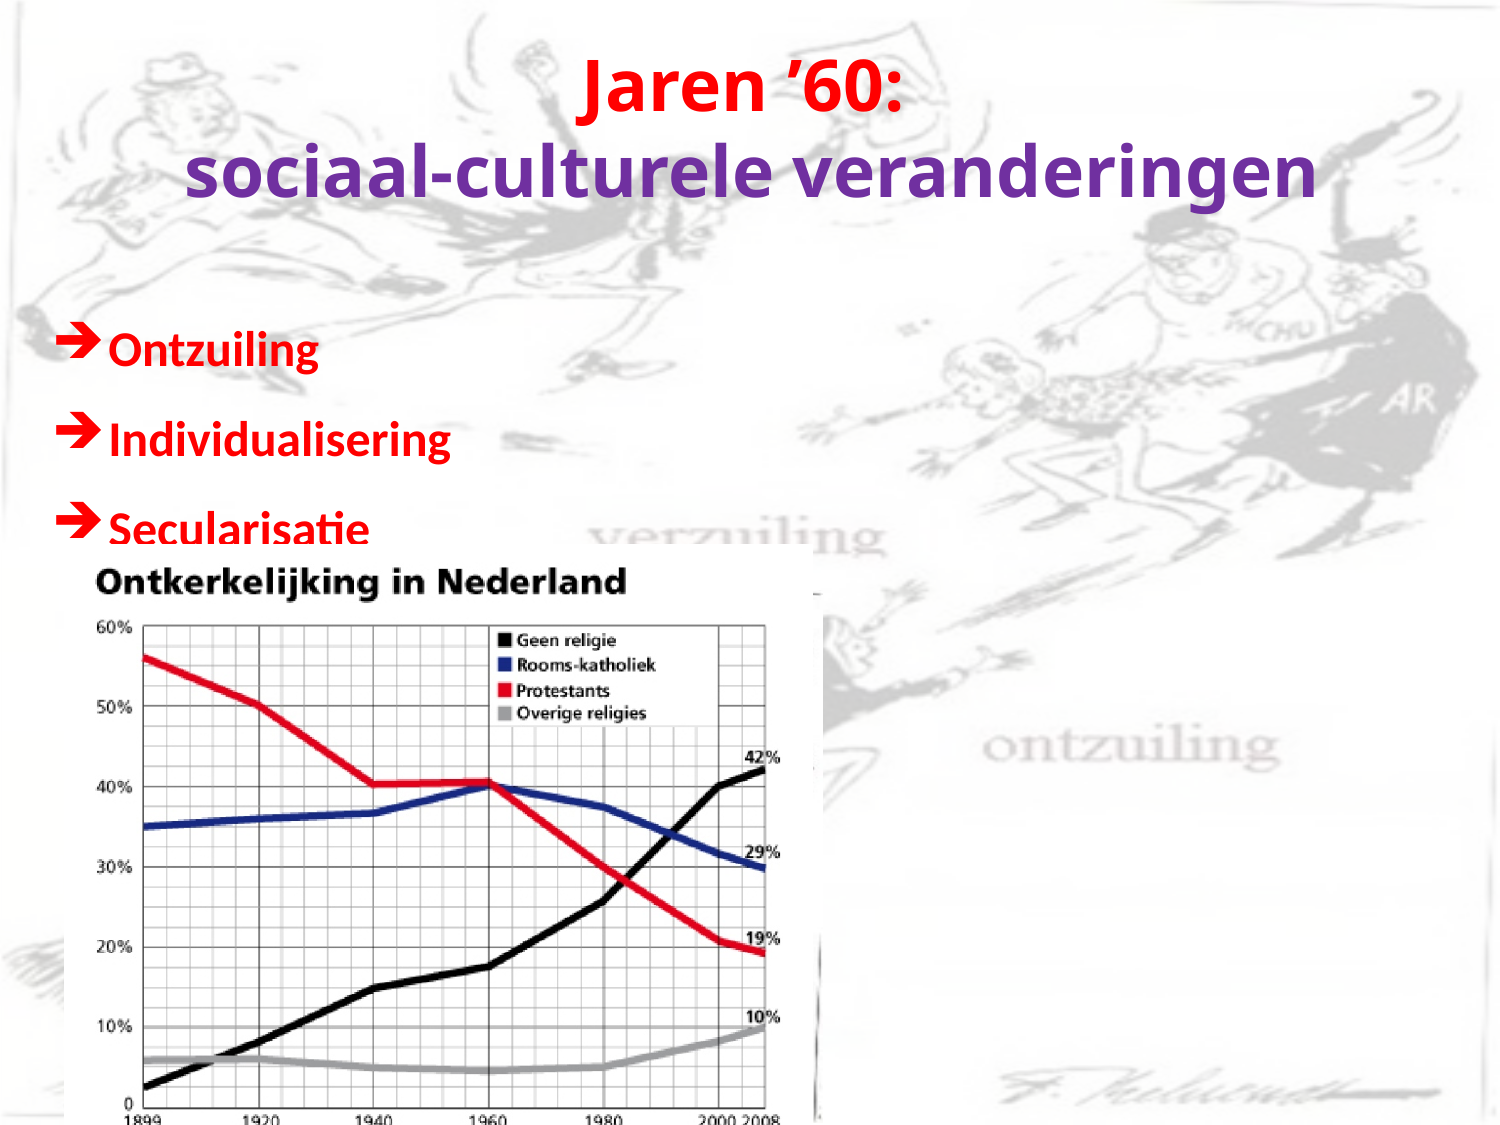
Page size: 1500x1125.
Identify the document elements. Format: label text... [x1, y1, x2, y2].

picture [64, 544, 823, 1125]
text_box Ontzuiling Individualisering Secularisatie [37, 278, 682, 564]
title Jaren ’60: sociaal-culturele veranderingen [11, 30, 1495, 221]
